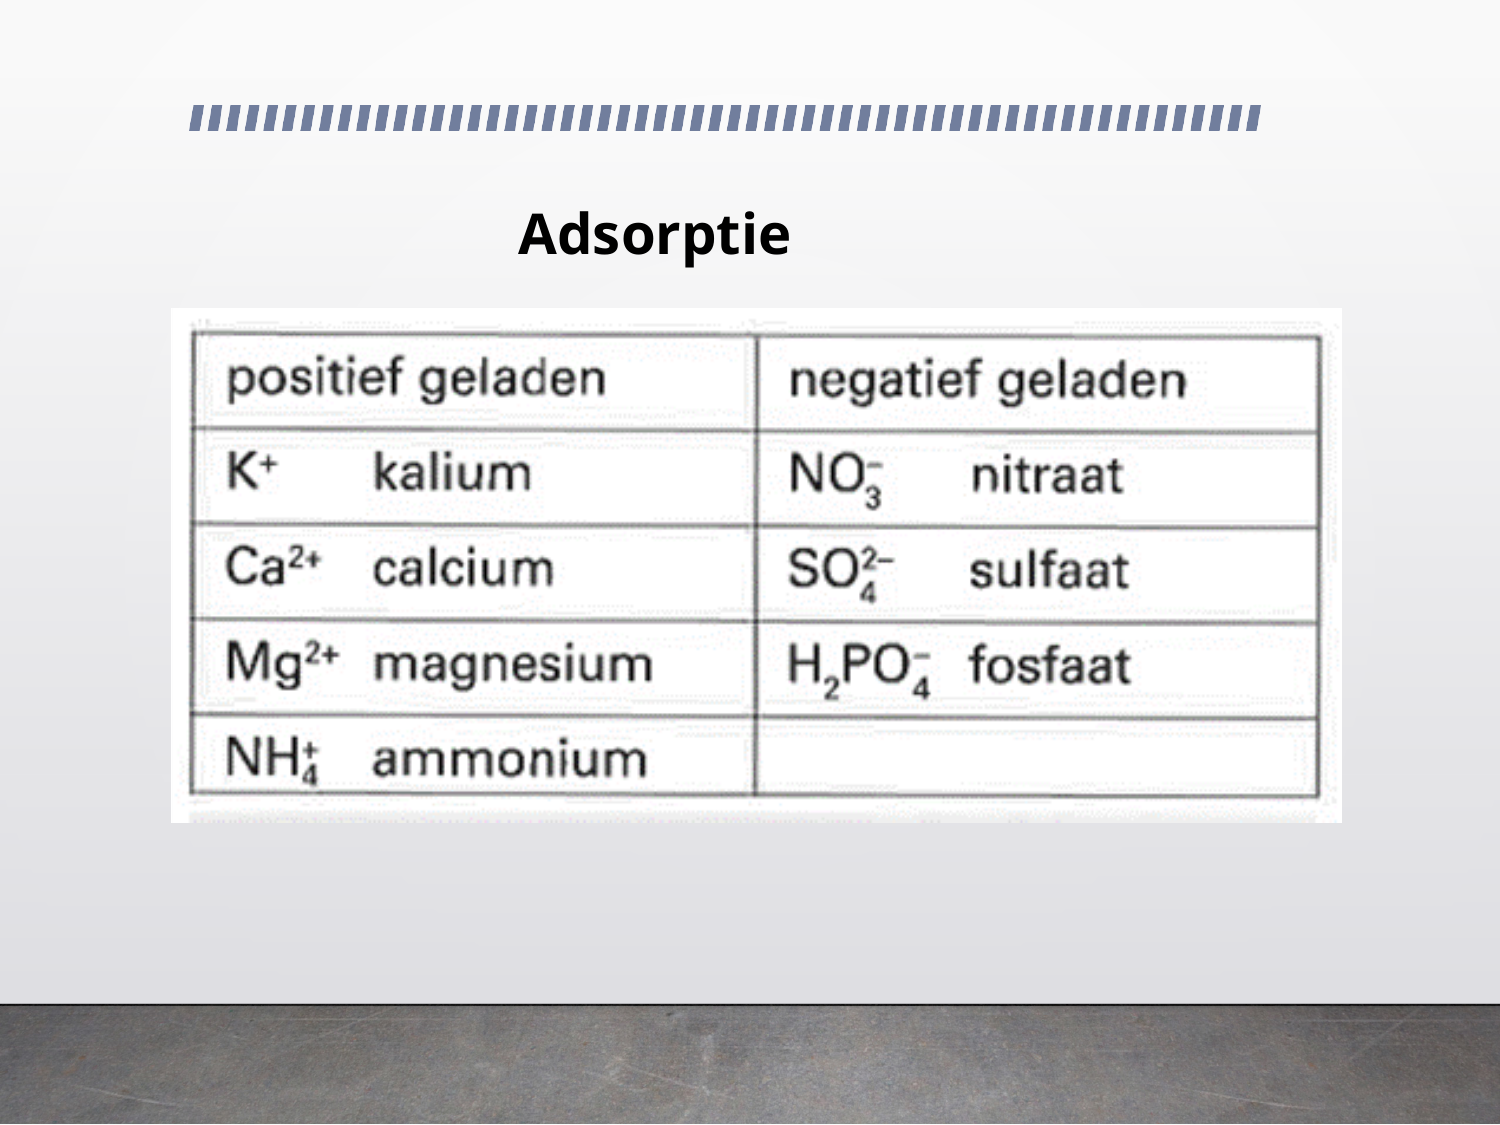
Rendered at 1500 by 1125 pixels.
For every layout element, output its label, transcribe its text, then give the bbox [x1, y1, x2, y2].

picture [0, 1004, 1500, 1124]
title Adsorptie [112, 125, 1199, 268]
picture [170, 307, 1342, 823]
